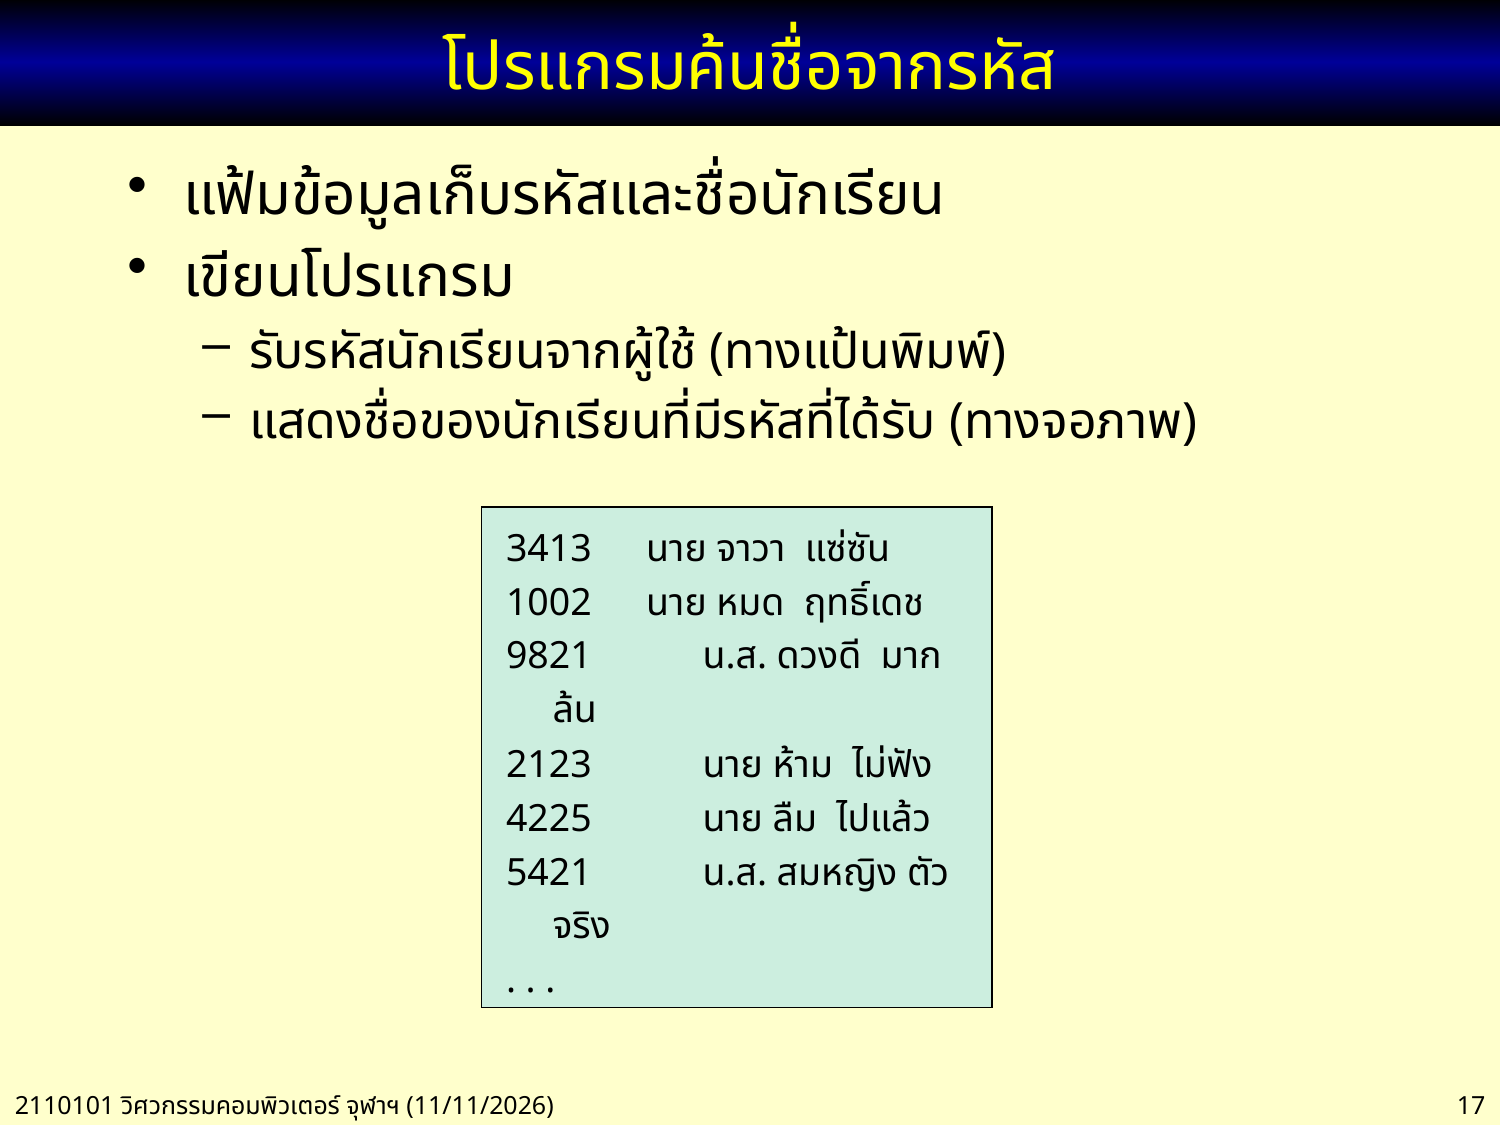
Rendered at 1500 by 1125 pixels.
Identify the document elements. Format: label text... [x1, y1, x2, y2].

title โปรแกรมค้นชื่อจากรหัส [0, 0, 1500, 126]
list แฟ้มข้อมูลเก็บรหัสและชื่อนักเรียน เขียนโปรแกรม รับรหัสนักเรียนจากผู้ใช้ (ทางแป้นพิมพ์) แสดงชื่อของนักเรียนที่มีรหัสที่ได้รับ (ทางจอภาพ) [112, 148, 1412, 501]
text_box 3413 นาย จาวา แซ่ซัน 1002 นาย หมด ฤทธิ์เดช 9821 น.ส. ดวงดี มากล้น 2123 นาย ห้าม ไม่ฟัง 4225 นาย ลืม ไปแล้ว 5421 น.ส. สมหญิง ตัวจริง . . . [481, 507, 992, 1008]
